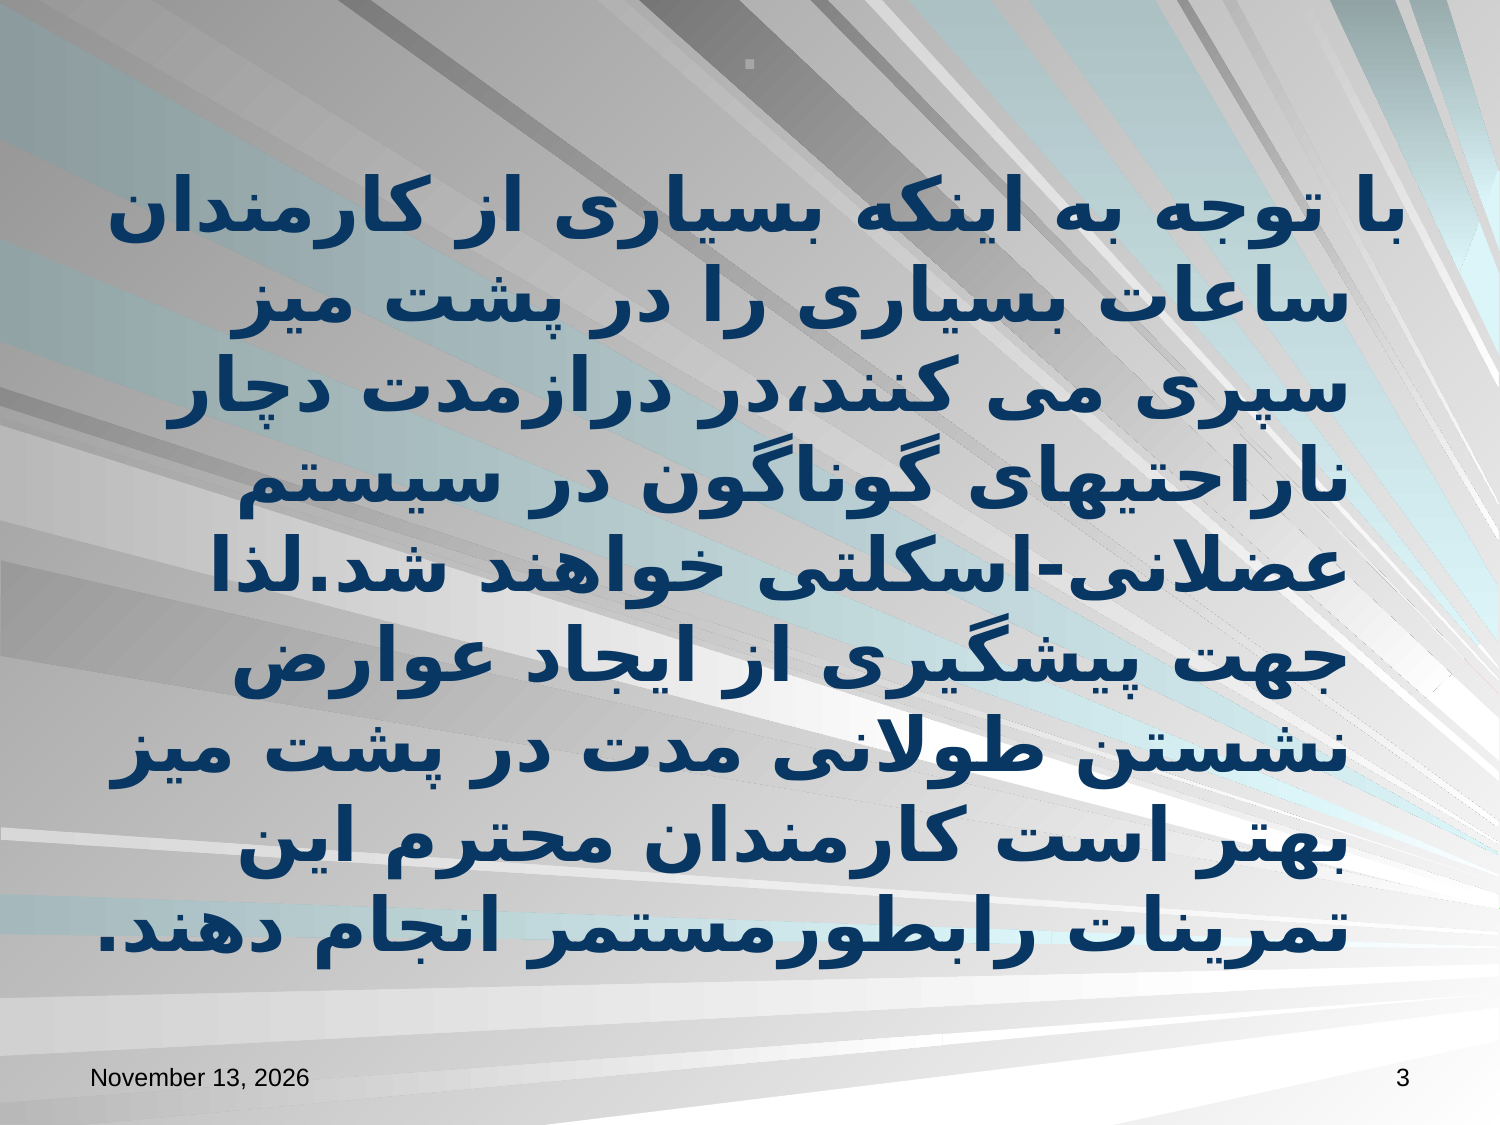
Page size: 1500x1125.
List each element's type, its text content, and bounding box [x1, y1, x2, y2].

title . [74, 0, 1426, 67]
slide_number 3 [1074, 1023, 1426, 1100]
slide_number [74, 1023, 426, 1100]
list با توجه به اینکه بسیاری از کارمندان ساعات بسیاری را در پشت میز سپری می کنند،در درازمدت دچار ناراحتیهای گوناگون در سیستم عضلانی-اسکلتی خواهند شد.لذا جهت پیشگیری از ایجاد عوارض نشستن طولانی مدت در پشت میز بهتر است کارمندان محترم این تمرینات رابطورمستمر انجام دهند. [74, 148, 1426, 1006]
